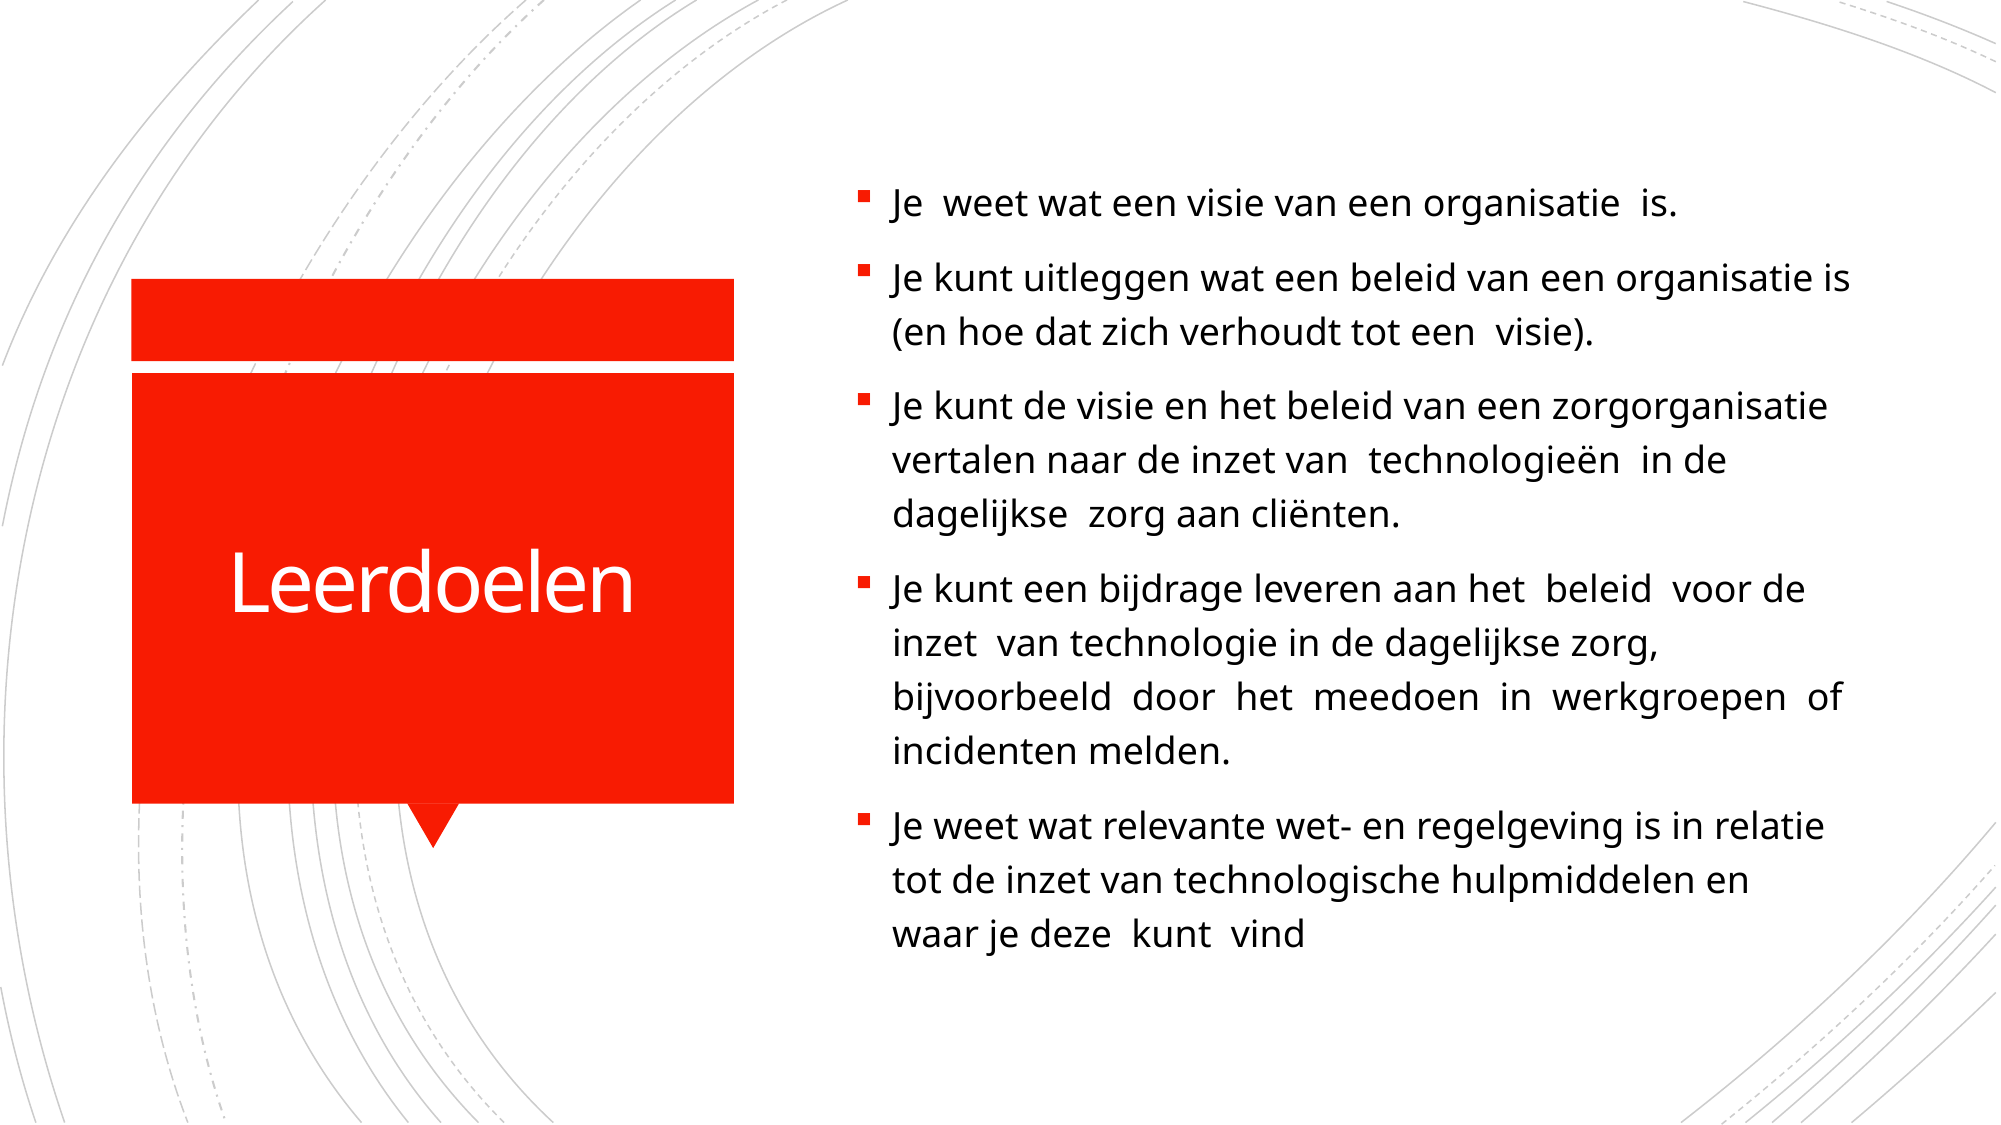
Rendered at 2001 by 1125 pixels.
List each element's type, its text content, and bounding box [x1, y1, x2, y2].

list Je weet wat een visie van een organisatie is. Je kunt uitleggen wat een beleid van een organisatie is (en hoe dat zich verhoudt tot een visie). Je kunt de visie en het beleid van een zorgorganisatie vertalen naar de inzet van technologieën in de dagelijkse zorg aan cliënten. Je kunt een bijdrage leveren aan het beleid voor de inzet van technologie in de dagelijkse zorg, bijvoorbeeld door het meedoen in werkgroepen of incidenten melden. Je weet wat relevante wet- en regelgeving is in relatie tot de inzet van technologische hulpmiddelen en waar je deze kunt vind [839, 131, 1871, 993]
title Leerdoelen [145, 385, 720, 789]
